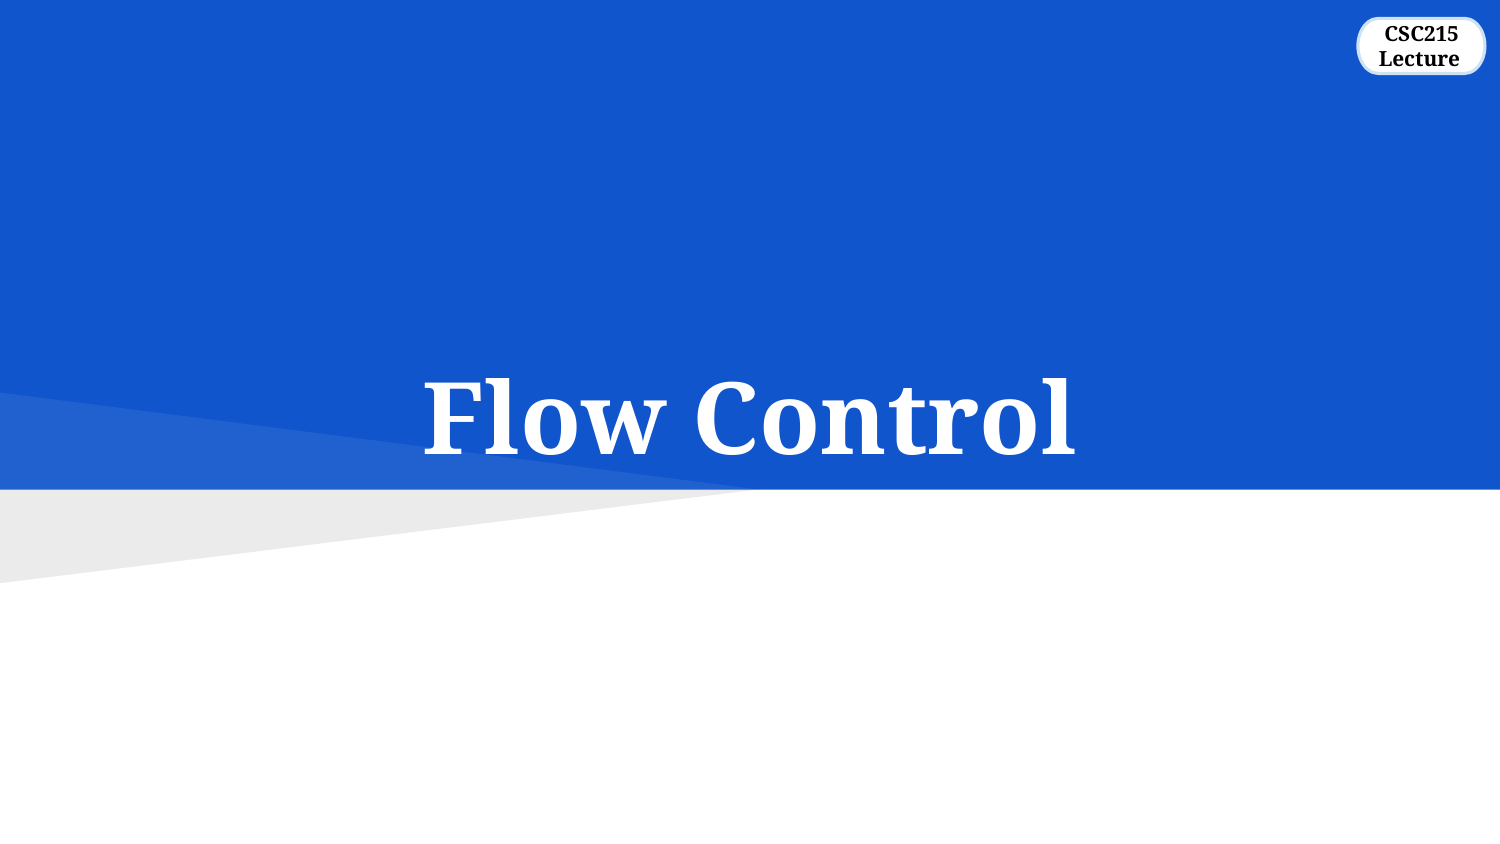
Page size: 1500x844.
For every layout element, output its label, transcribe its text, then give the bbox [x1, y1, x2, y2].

title Flow Control [112, 286, 1388, 490]
text_box CSC215 Lecture [1357, 18, 1485, 74]
